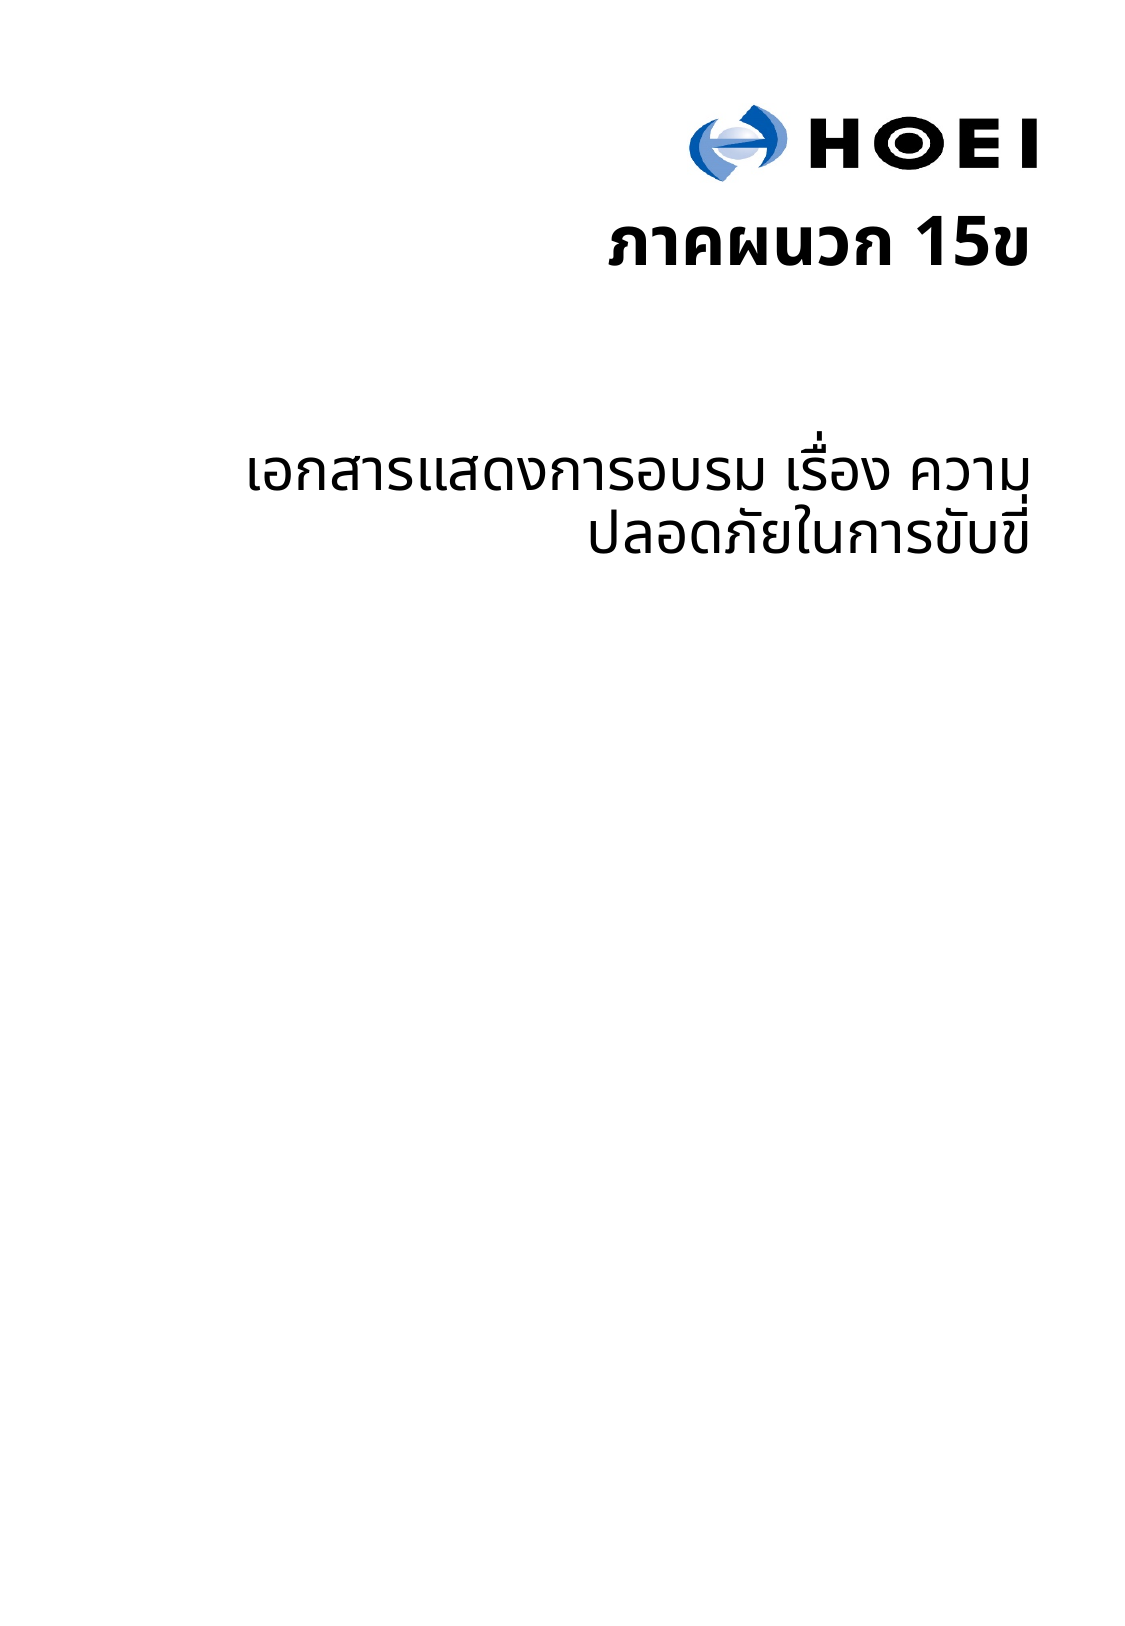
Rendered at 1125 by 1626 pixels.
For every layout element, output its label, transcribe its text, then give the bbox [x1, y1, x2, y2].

picture [687, 103, 1038, 183]
list เอกสารแสดงการอบรม เรื่อง ความปลอดภัยในการขับขี่ [77, 432, 1048, 1464]
title ภาคผนวก 15ข [77, 86, 1048, 401]
